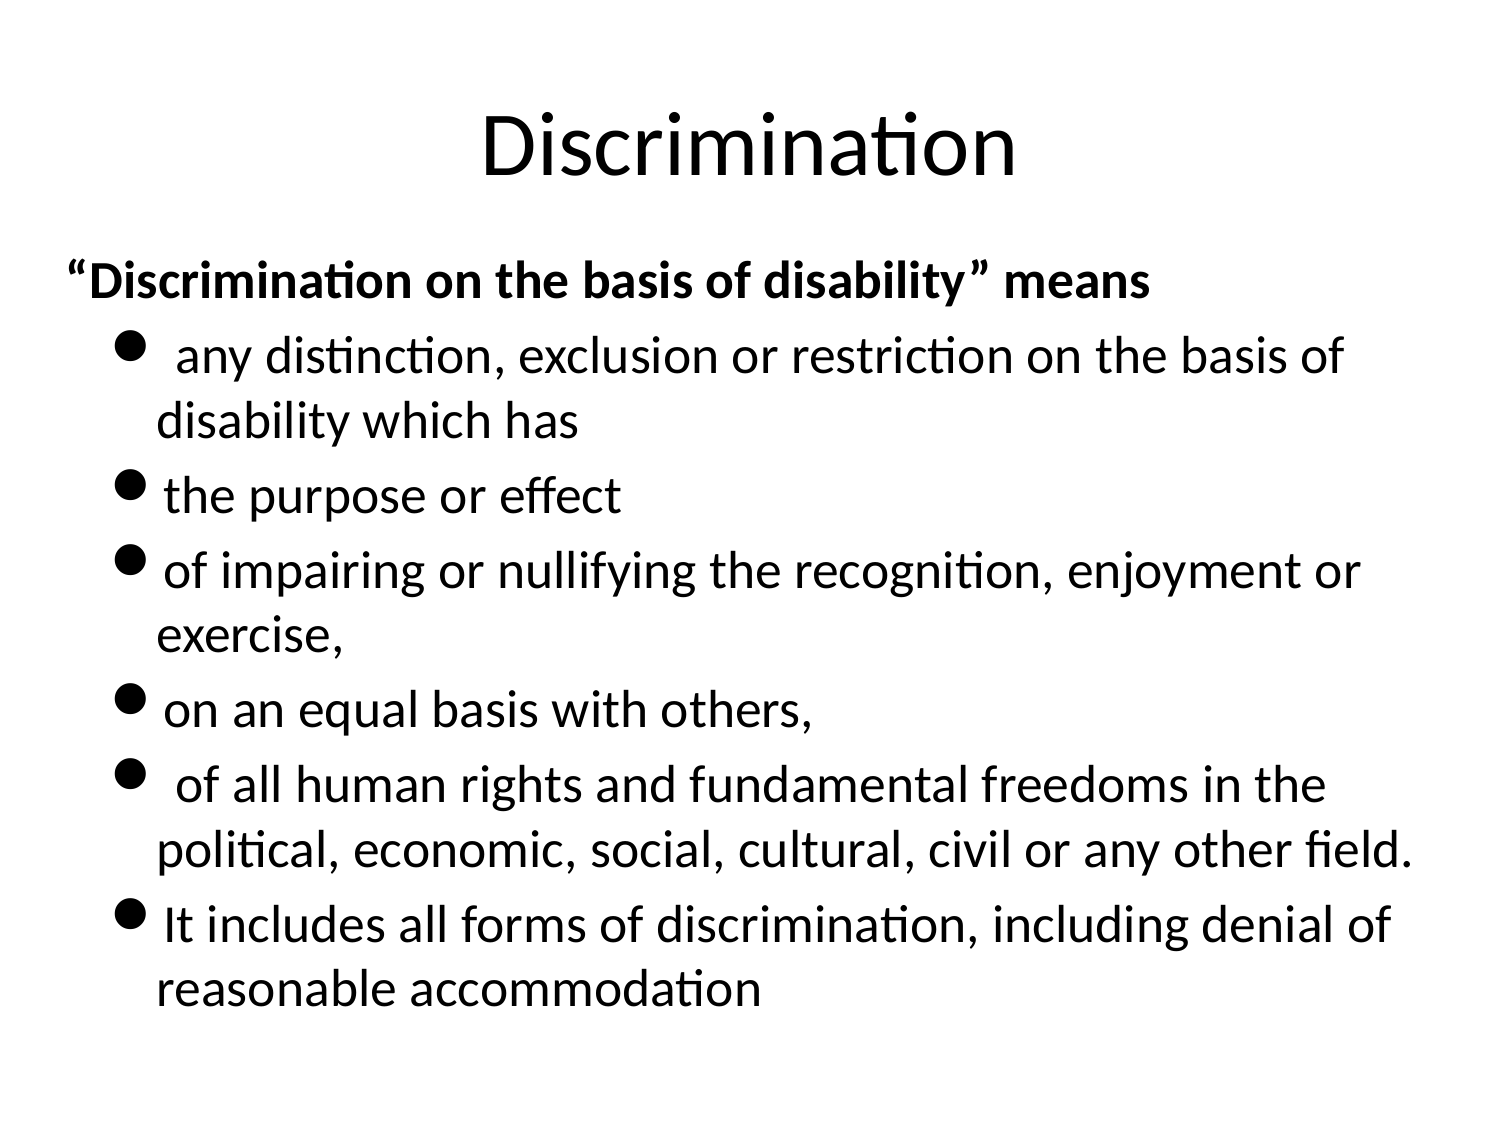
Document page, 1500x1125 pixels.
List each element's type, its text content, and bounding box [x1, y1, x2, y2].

list “Discrimination on the basis of disability” means any distinction, exclusion or restriction on the basis of disability which has the purpose or effect of impairing or nullifying the recognition, enjoyment or exercise, on an equal basis with others, of all human rights and fundamental freedoms in the political, economic, social, cultural, civil or any other field. It includes all forms of discrimination, including denial of reasonable accommodation [37, 237, 1466, 1025]
title Discrimination [75, 45, 1425, 233]
